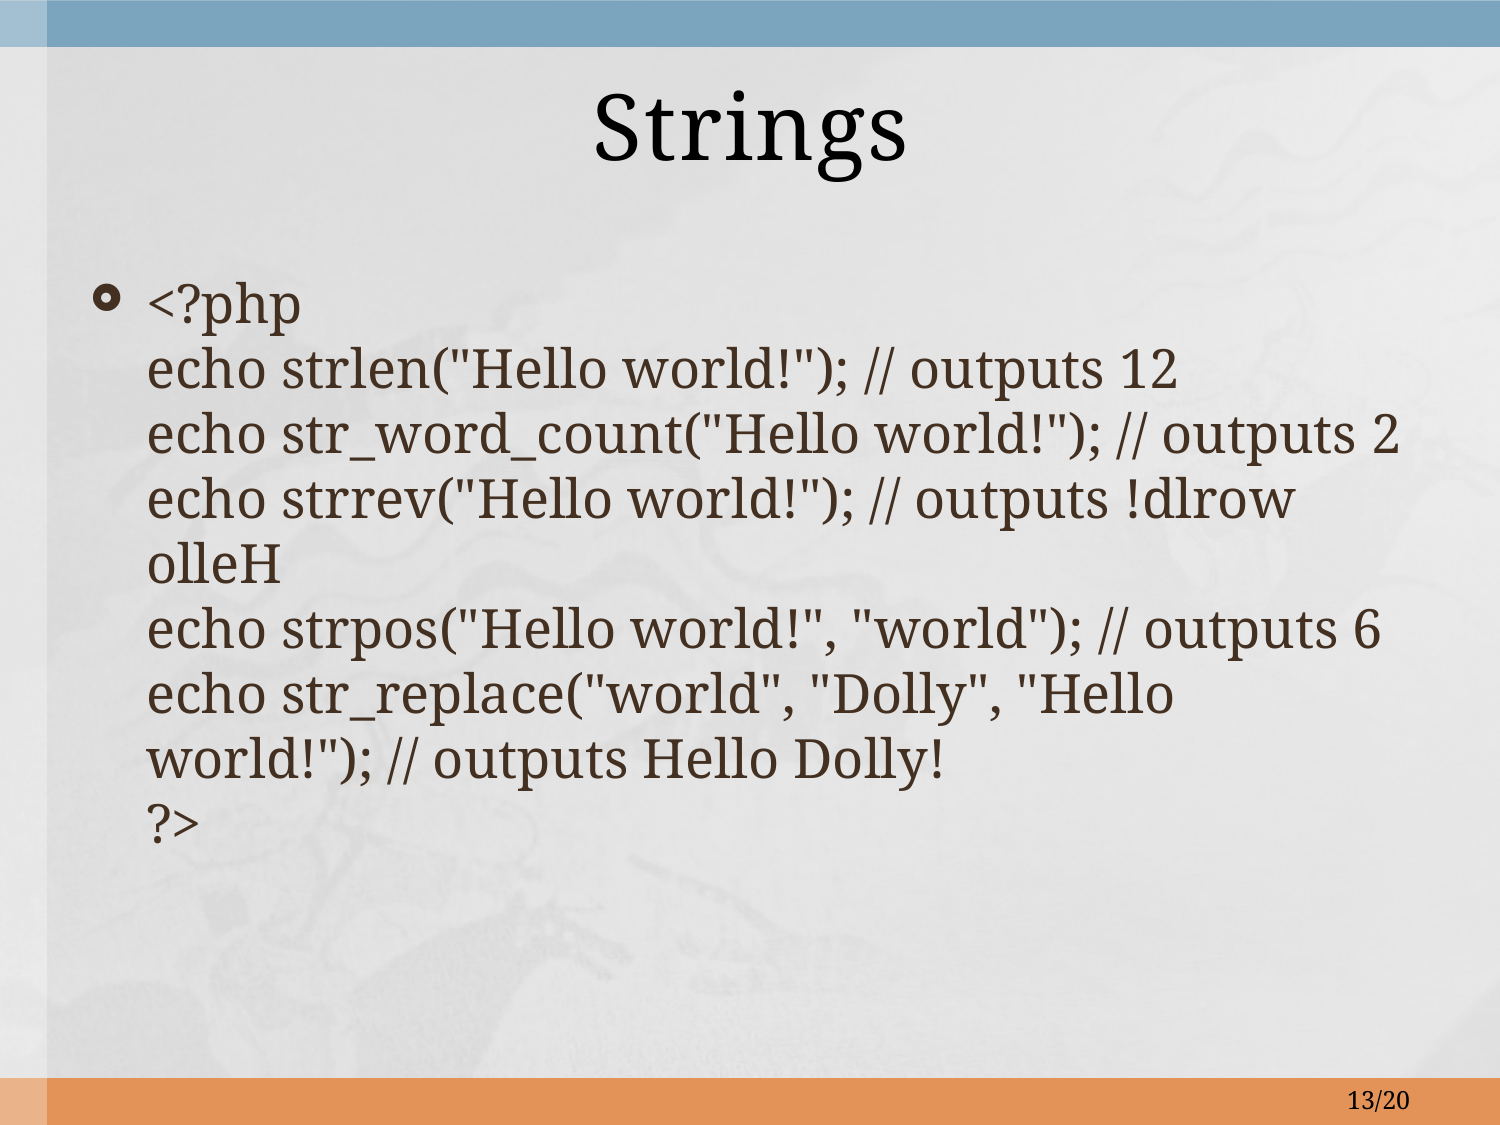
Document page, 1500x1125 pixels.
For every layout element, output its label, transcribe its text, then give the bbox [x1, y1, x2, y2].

list <?php echo strlen("Hello world!"); // outputs 12 echo str_word_count("Hello world!"); // outputs 2 echo strrev("Hello world!"); // outputs !dlrow olleH echo strpos("Hello world!", "world"); // outputs 6 echo str_replace("world", "Dolly", "Hello world!"); // outputs Hello Dolly! ?> [75, 262, 1425, 1005]
title Strings [49, 46, 1454, 202]
slide_number 13/20 [1074, 1078, 1425, 1125]
